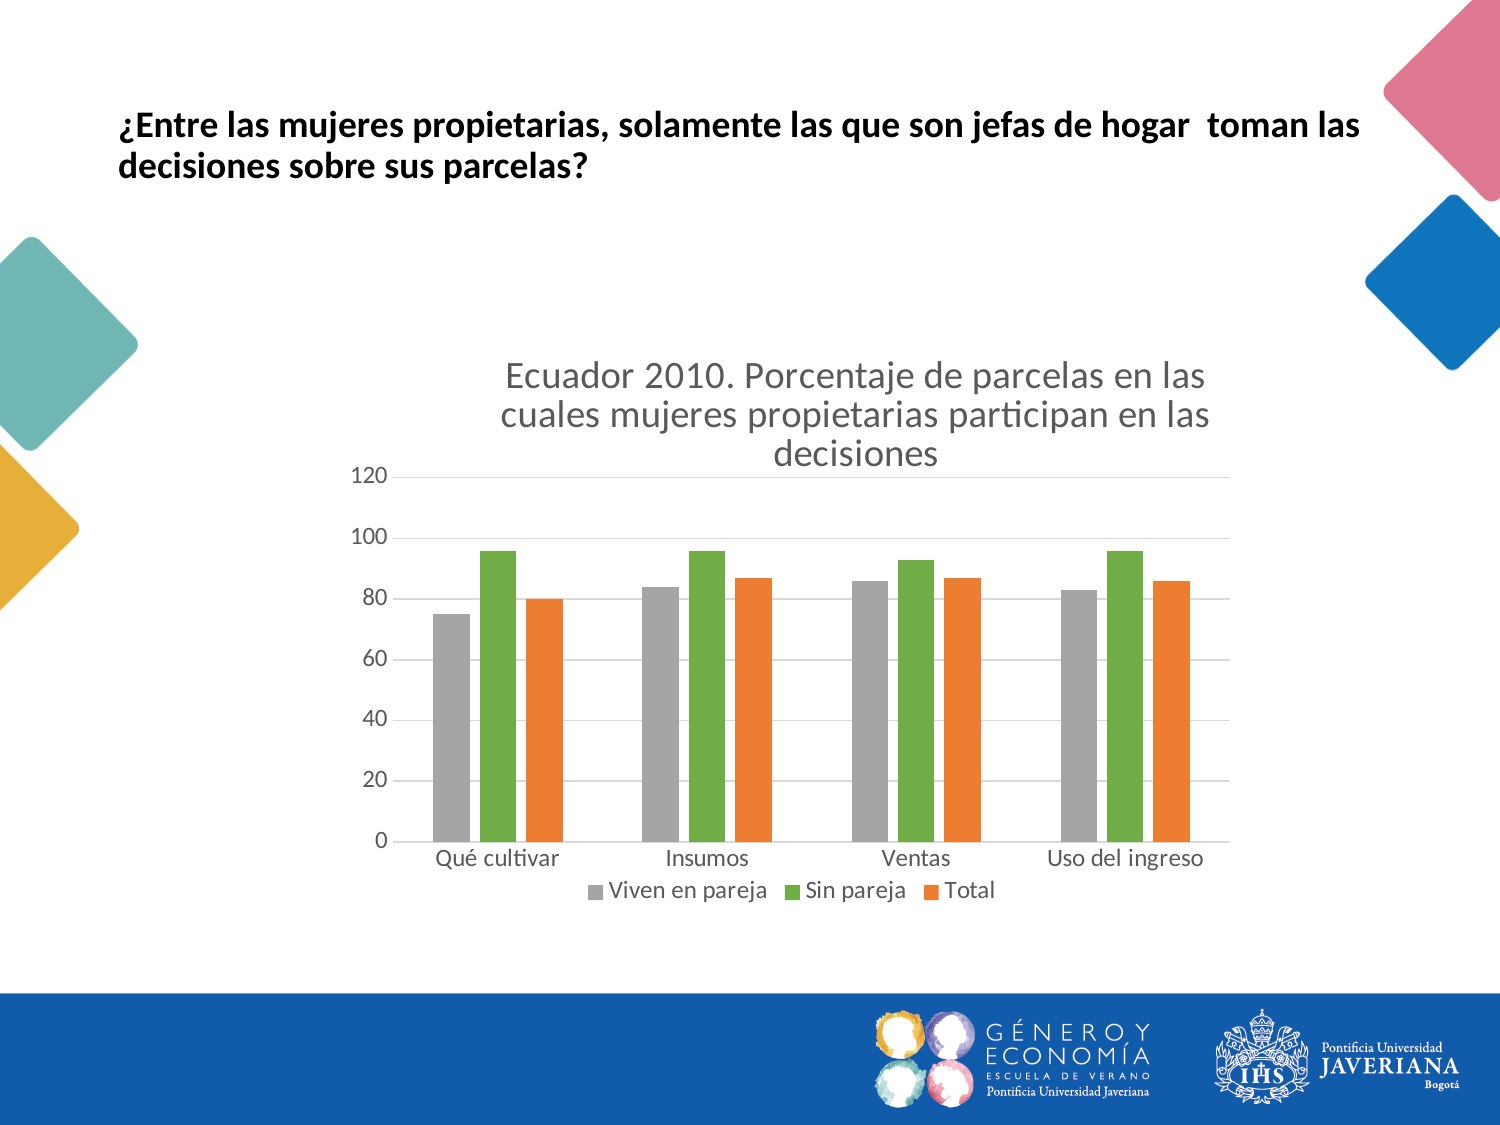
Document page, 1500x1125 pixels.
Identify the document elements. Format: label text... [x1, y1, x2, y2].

chart [337, 337, 1247, 912]
picture [0, 0, 1500, 1125]
title ¿Entre las mujeres propietarias, solamente las que son jefas de hogar toman las decisiones sobre sus parcelas? [103, 59, 1397, 278]
